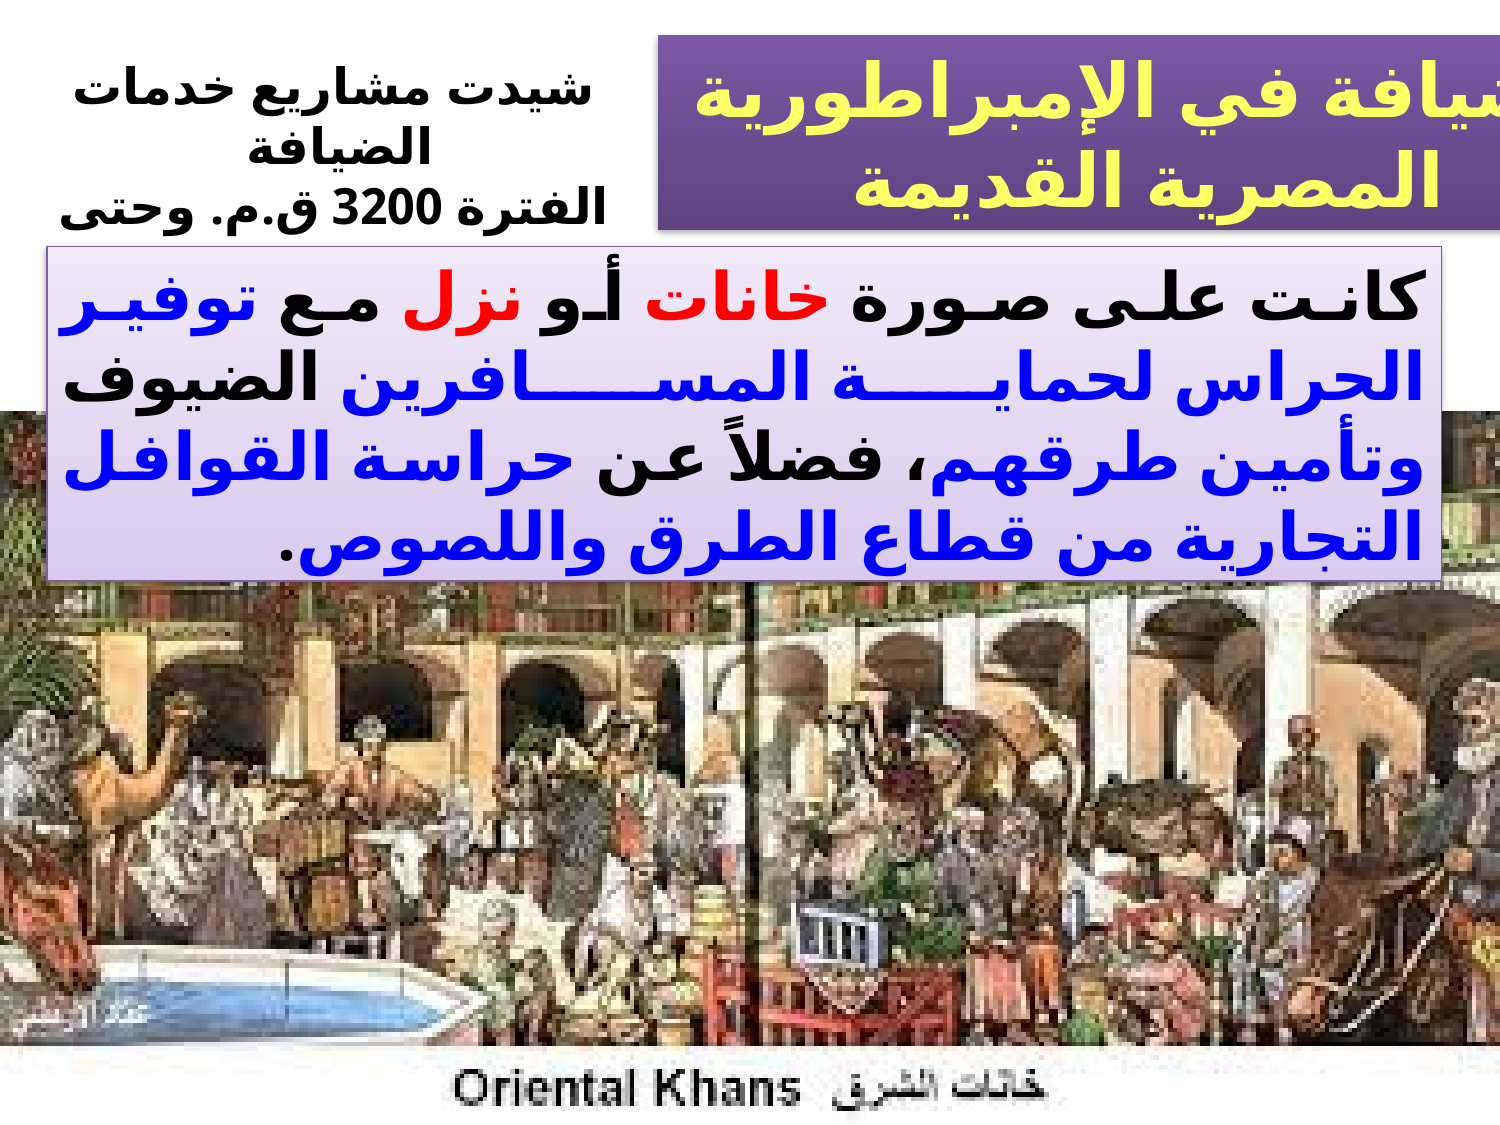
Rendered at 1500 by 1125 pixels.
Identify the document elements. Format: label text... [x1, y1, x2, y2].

text_box كانت على صورة خانات أو نزل مع توفير الحراس لحماية المسافرين الضيوف وتأمين طرقهم، فضلاً عن حراسة القوافل التجارية من قطاع الطرق واللصوص. [46, 246, 1442, 410]
picture [0, 411, 1500, 1125]
text_box شيدت مشاريع خدمات الضيافة الفترة 3200 ق.م. وحتى 476 ب.م [0, 46, 668, 302]
text_box الضيافة في الإمبراطورية المصرية القديمة [658, 35, 1500, 230]
